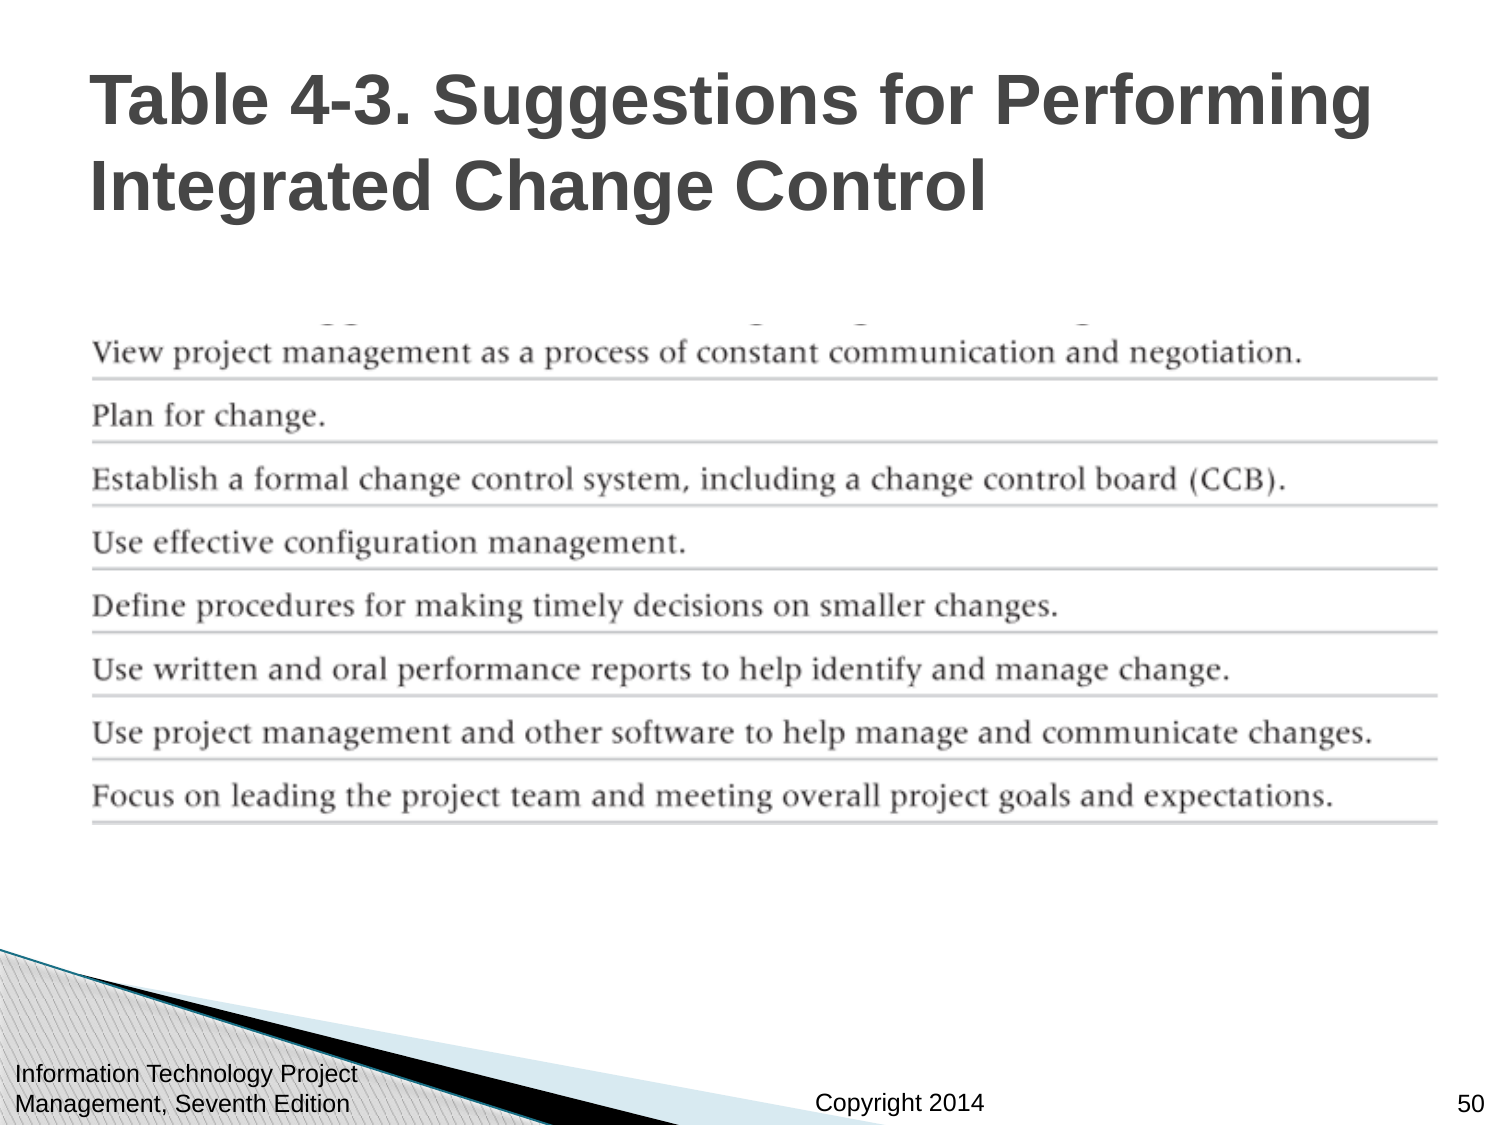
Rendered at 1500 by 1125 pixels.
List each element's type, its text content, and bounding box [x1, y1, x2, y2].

picture [91, 324, 1440, 826]
title Table 4-3. Suggestions for Performing Integrated Change Control [75, 45, 1425, 233]
slide_number 50 [1412, 1065, 1500, 1125]
footer Information Technology Project Management, Seventh Edition [0, 1065, 386, 1125]
